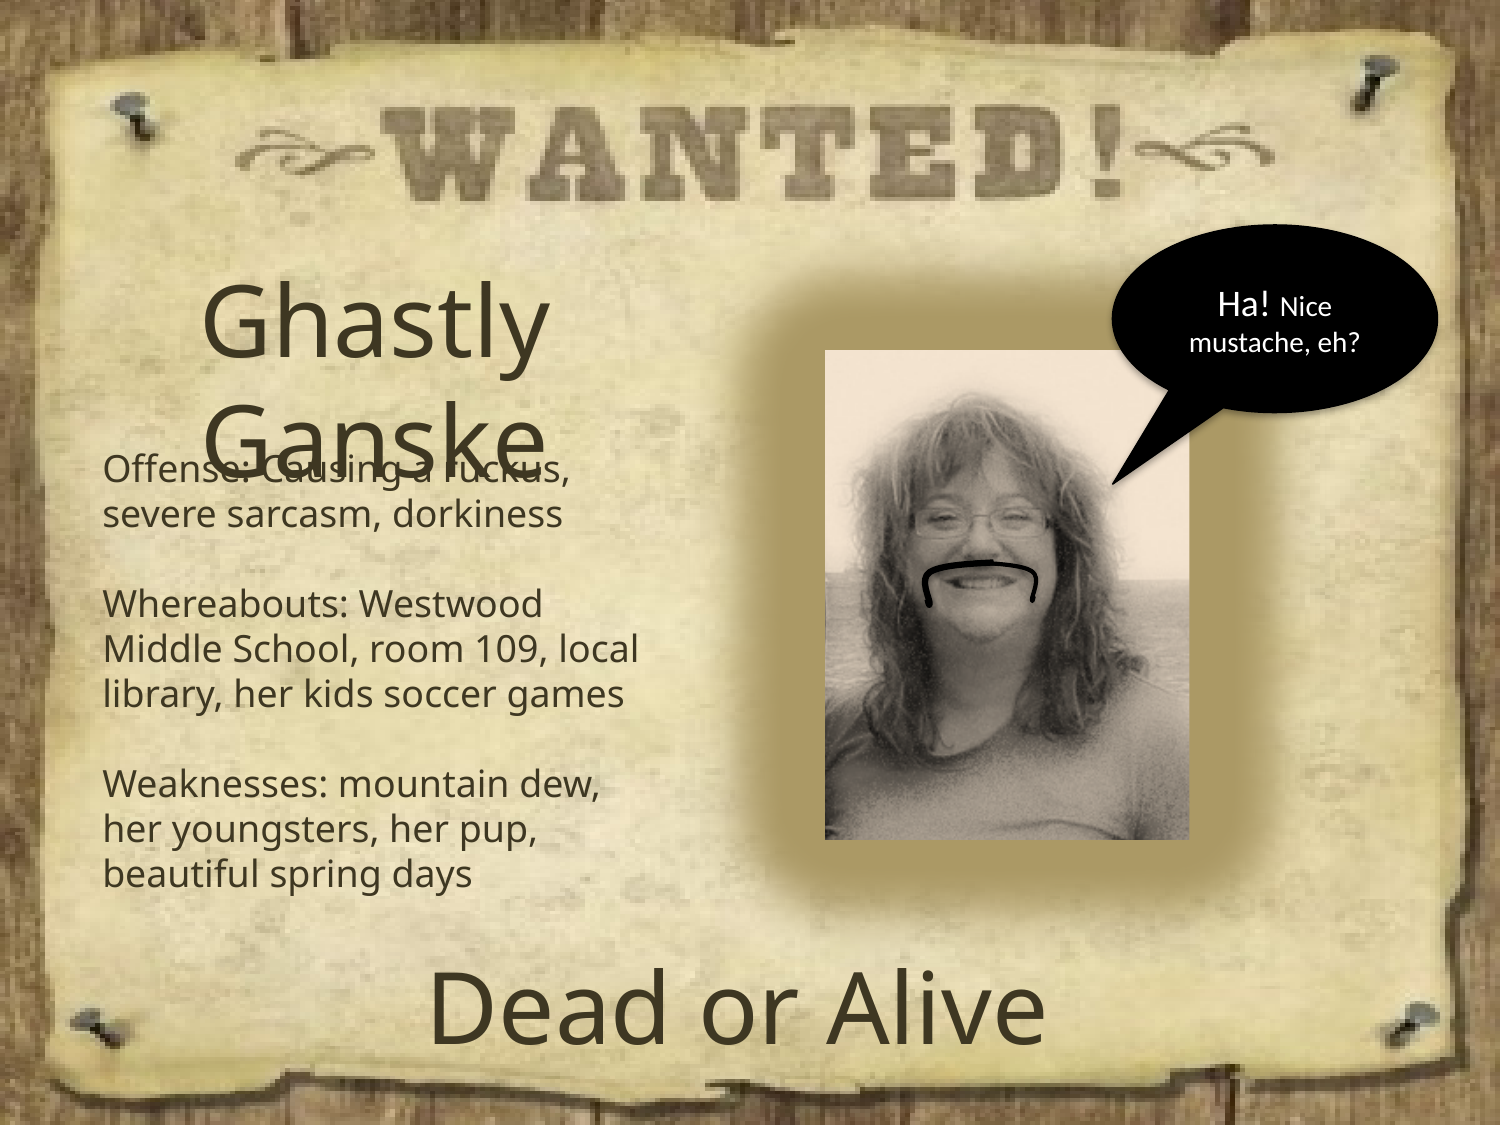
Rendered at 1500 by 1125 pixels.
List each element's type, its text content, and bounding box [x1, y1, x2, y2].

picture [0, 0, 1500, 1125]
text_box Offense: Causing a ruckus, severe sarcasm, dorkiness Whereabouts: Westwood Middle School, room 109, local library, her kids soccer games Weaknesses: mountain dew, her youngsters, her pup, beautiful spring days [87, 437, 663, 903]
text_box Ha! Nice mustache, eh? [1111, 224, 1439, 429]
text_box Ghastly Ganske [24, 249, 725, 505]
text_box [777, 313, 1237, 874]
text_box Dead or Alive [212, 937, 1263, 1073]
